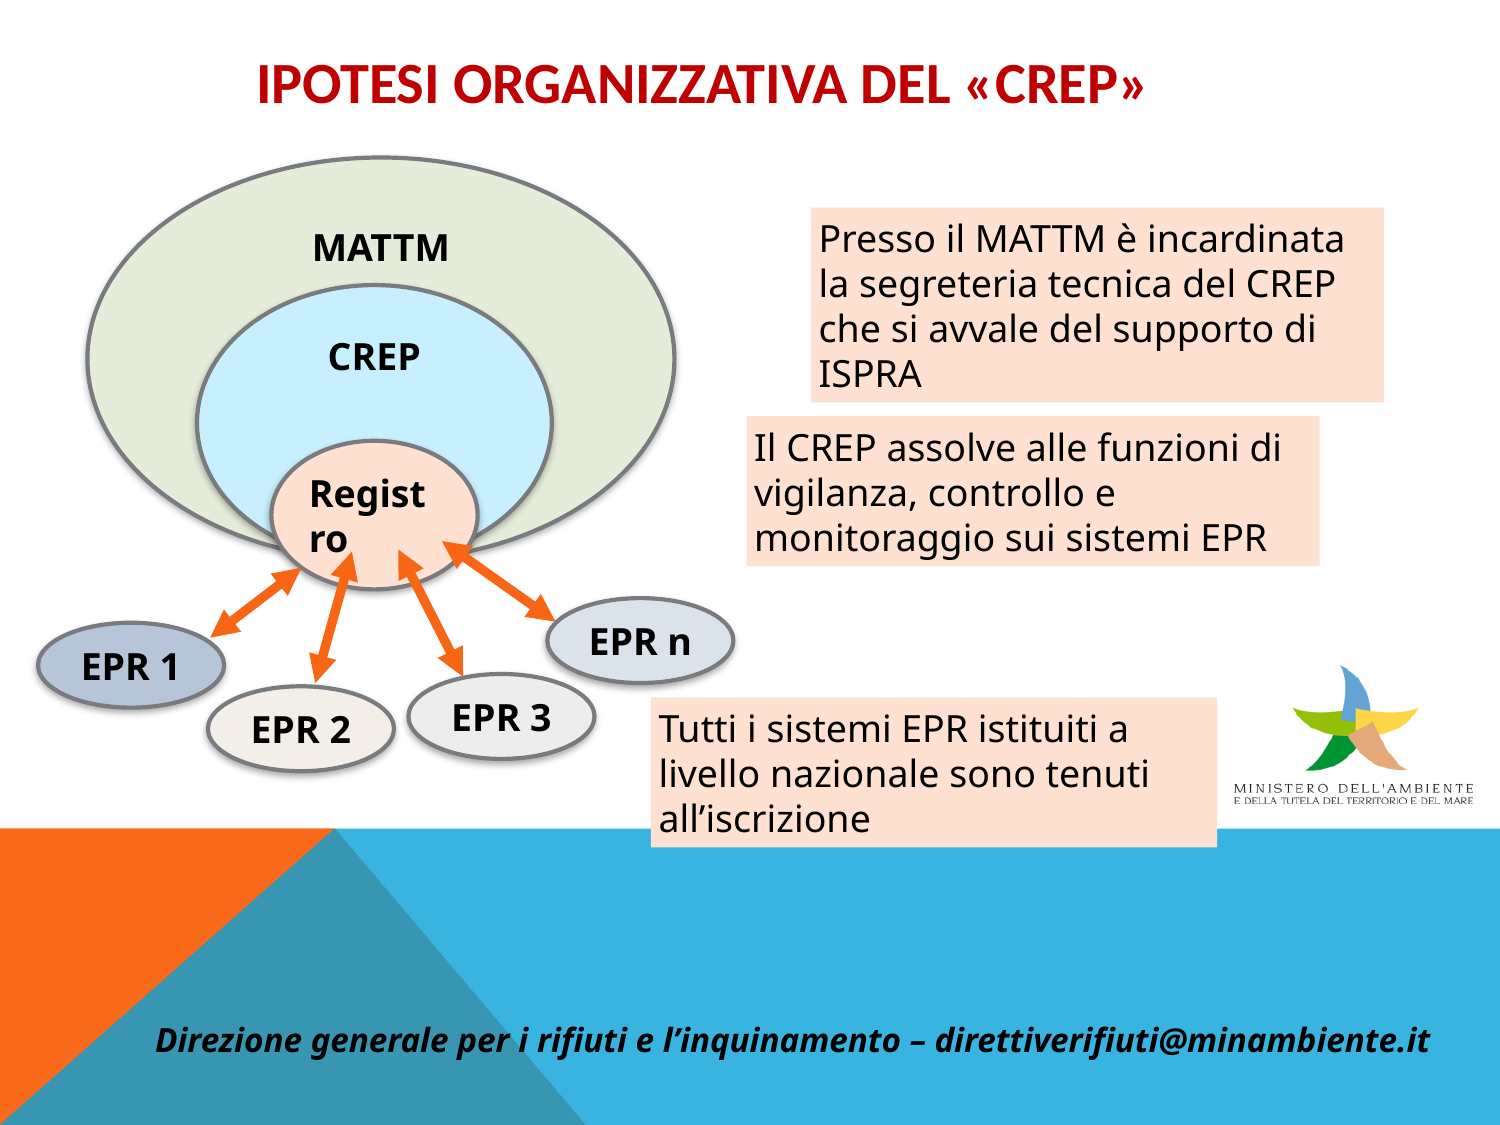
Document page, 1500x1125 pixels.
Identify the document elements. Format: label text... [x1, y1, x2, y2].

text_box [209, 544, 302, 638]
text_box Direzione generale per i rifiuti e l’inquinamento – direttiverifiuti@minambiente.it [147, 1012, 1500, 1067]
text_box Presso il MATTM è incardinata la segreteria tecnica del CREP che si avvale del supporto di ISPRA [811, 207, 1385, 403]
title Ipotesi organizzativa del «cREP» [85, 35, 1321, 127]
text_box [398, 549, 464, 677]
picture [1233, 665, 1473, 804]
text_box EPR 2 [207, 686, 395, 772]
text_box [441, 540, 556, 622]
text_box Il CREP assolve alle funzioni di vigilanza, controllo e monitoraggio sui sistemi EPR [746, 416, 1320, 567]
text_box EPR 3 [408, 673, 595, 759]
text_box EPR n [547, 598, 734, 684]
text_box EPR 1 [38, 622, 225, 708]
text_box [87, 156, 675, 562]
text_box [314, 551, 353, 684]
text_box Tutti i sistemi EPR istituiti a livello nazionale sono tenuti all’iscrizione [650, 697, 1218, 848]
